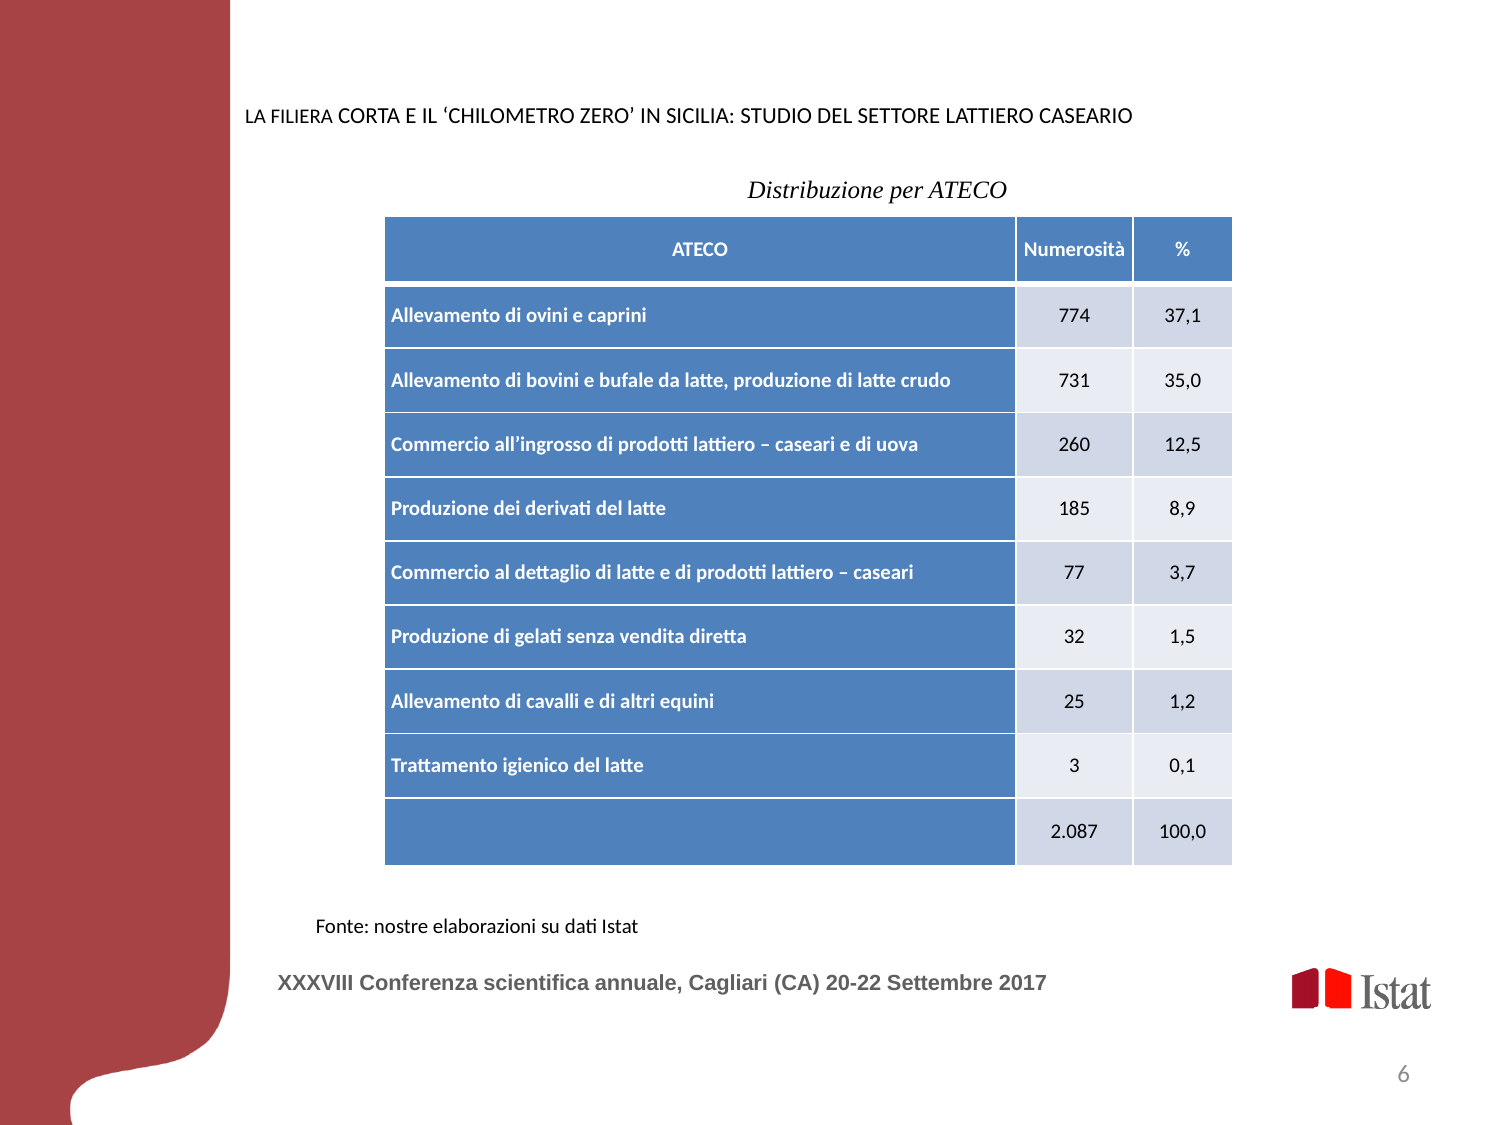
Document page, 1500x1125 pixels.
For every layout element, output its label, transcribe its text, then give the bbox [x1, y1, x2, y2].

slide_number 6 [1074, 1042, 1425, 1103]
table_cell Commercio al dettaglio di latte e di prodotti lattiero – caseari [385, 542, 1015, 604]
table_cell 3 [1017, 734, 1132, 797]
table_cell 1,5 [1134, 606, 1232, 668]
table_cell 77 [1017, 542, 1132, 604]
text_box Fonte: nostre elaborazioni su dati Istat [301, 905, 691, 945]
table_cell Produzione dei derivati del latte [385, 478, 1015, 540]
table_cell 185 [1017, 478, 1132, 540]
table_cell 32 [1017, 606, 1132, 668]
table_cell 25 [1017, 670, 1132, 733]
text_box Distribuzione per ATECO [272, 165, 1483, 211]
table_cell Allevamento di ovini e caprini [385, 287, 1015, 347]
table_cell Allevamento di bovini e bufale da latte, produzione di latte crudo [385, 349, 1015, 412]
table_cell 35,0 [1134, 349, 1232, 412]
title LA FILIERA CORTA E IL ‘CHILOMETRO ZERO’ IN SICILIA: STUDIO DEL SETTORE LATTIERO CASEARIO [235, 45, 1317, 185]
table_cell 12,5 [1134, 413, 1232, 476]
table_cell 731 [1017, 349, 1132, 412]
picture [1292, 968, 1431, 1009]
table_cell Produzione di gelati senza vendita diretta [385, 606, 1015, 668]
table_cell 8,9 [1134, 478, 1232, 540]
table_header ATECO [385, 217, 1015, 281]
table_cell Trattamento igienico del latte [385, 734, 1015, 797]
table_cell 3,7 [1134, 542, 1232, 604]
table_cell 100,0 [1134, 799, 1232, 865]
table_cell [385, 799, 1015, 865]
picture [0, 0, 231, 1125]
table_cell Allevamento di cavalli e di altri equini [385, 670, 1015, 733]
table_cell Commercio all’ingrosso di prodotti lattiero – caseari e di uova [385, 413, 1015, 476]
table_cell 37,1 [1134, 287, 1232, 347]
table_cell 1,2 [1134, 670, 1232, 733]
table_header Numerosità [1017, 217, 1132, 281]
table_cell 774 [1017, 287, 1132, 347]
table_cell 260 [1017, 413, 1132, 476]
table_cell 2.087 [1017, 799, 1132, 865]
table_cell 0,1 [1134, 734, 1232, 797]
text_box XXXVIII Conferenza scientifica annuale, Cagliari (CA) 20-22 Settembre 2017 [277, 968, 1058, 995]
table_header % [1134, 217, 1232, 281]
